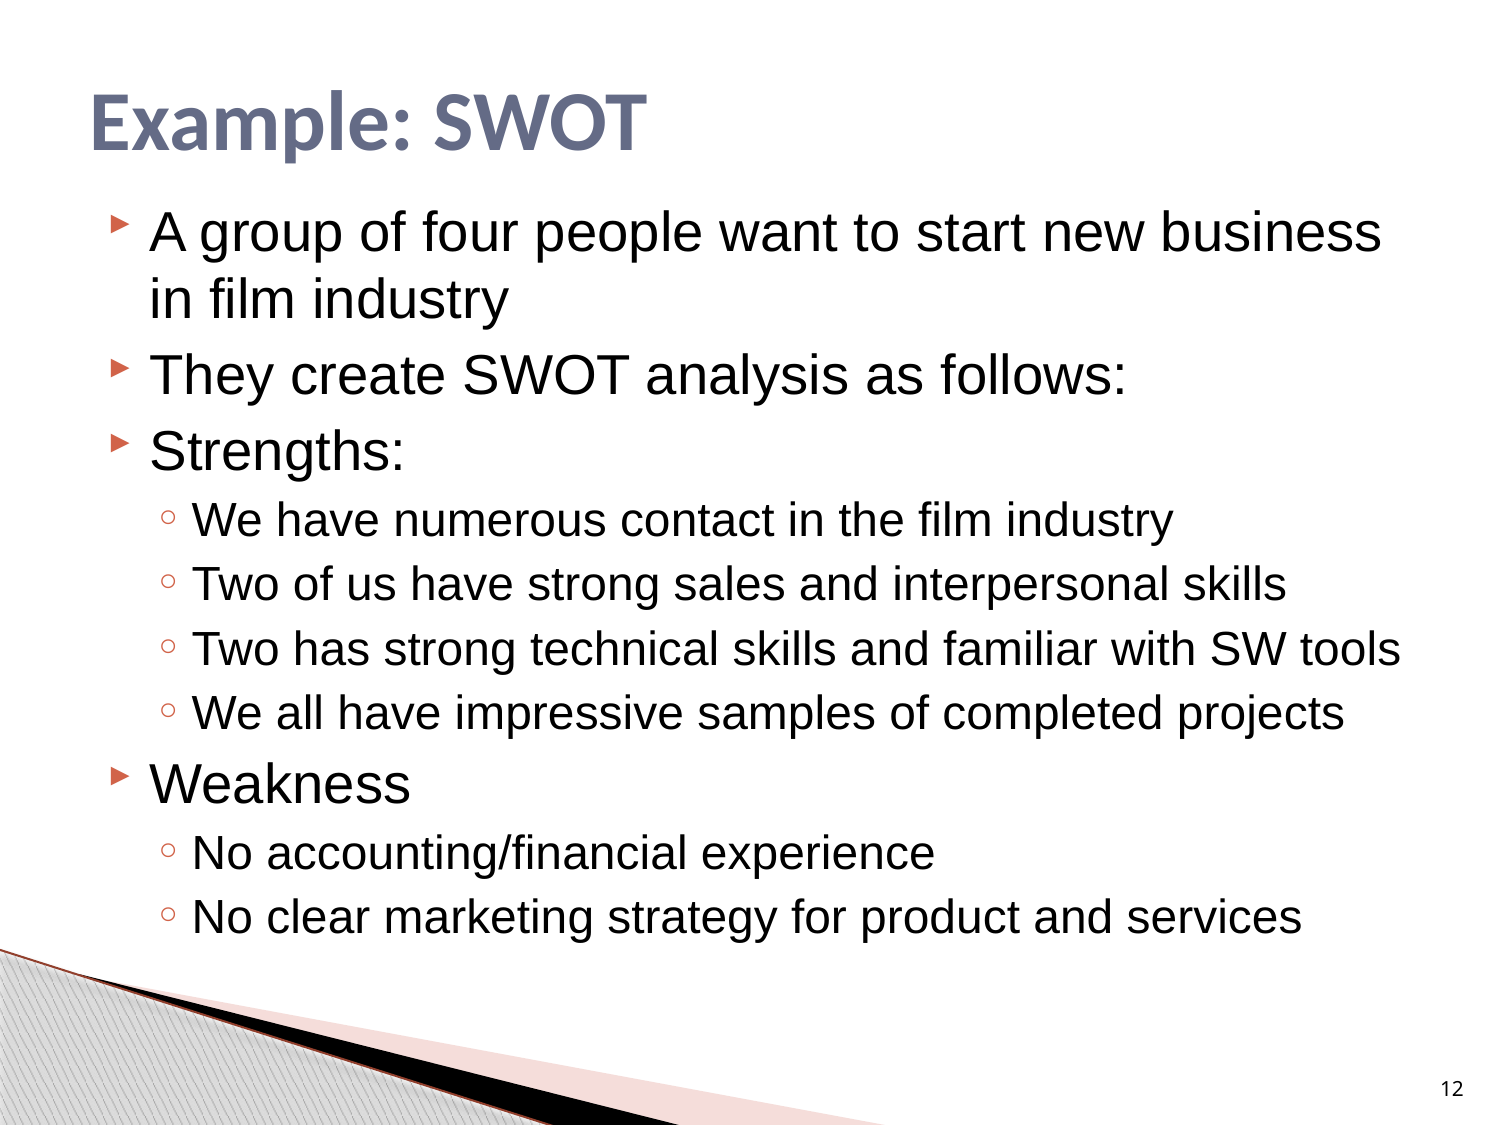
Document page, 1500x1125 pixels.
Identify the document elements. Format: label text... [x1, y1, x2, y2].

slide_number 12 [1418, 1051, 1479, 1112]
title Example: SWOT [75, 45, 1425, 188]
list A group of four people want to start new business in film industry They create SWOT analysis as follows: Strengths: We have numerous contact in the film industry Two of us have strong sales and interpersonal skills Two has strong technical skills and familiar with SW tools We all have impressive samples of completed projects Weakness No accounting/financial experience No clear marketing strategy for product and services [75, 188, 1425, 1000]
